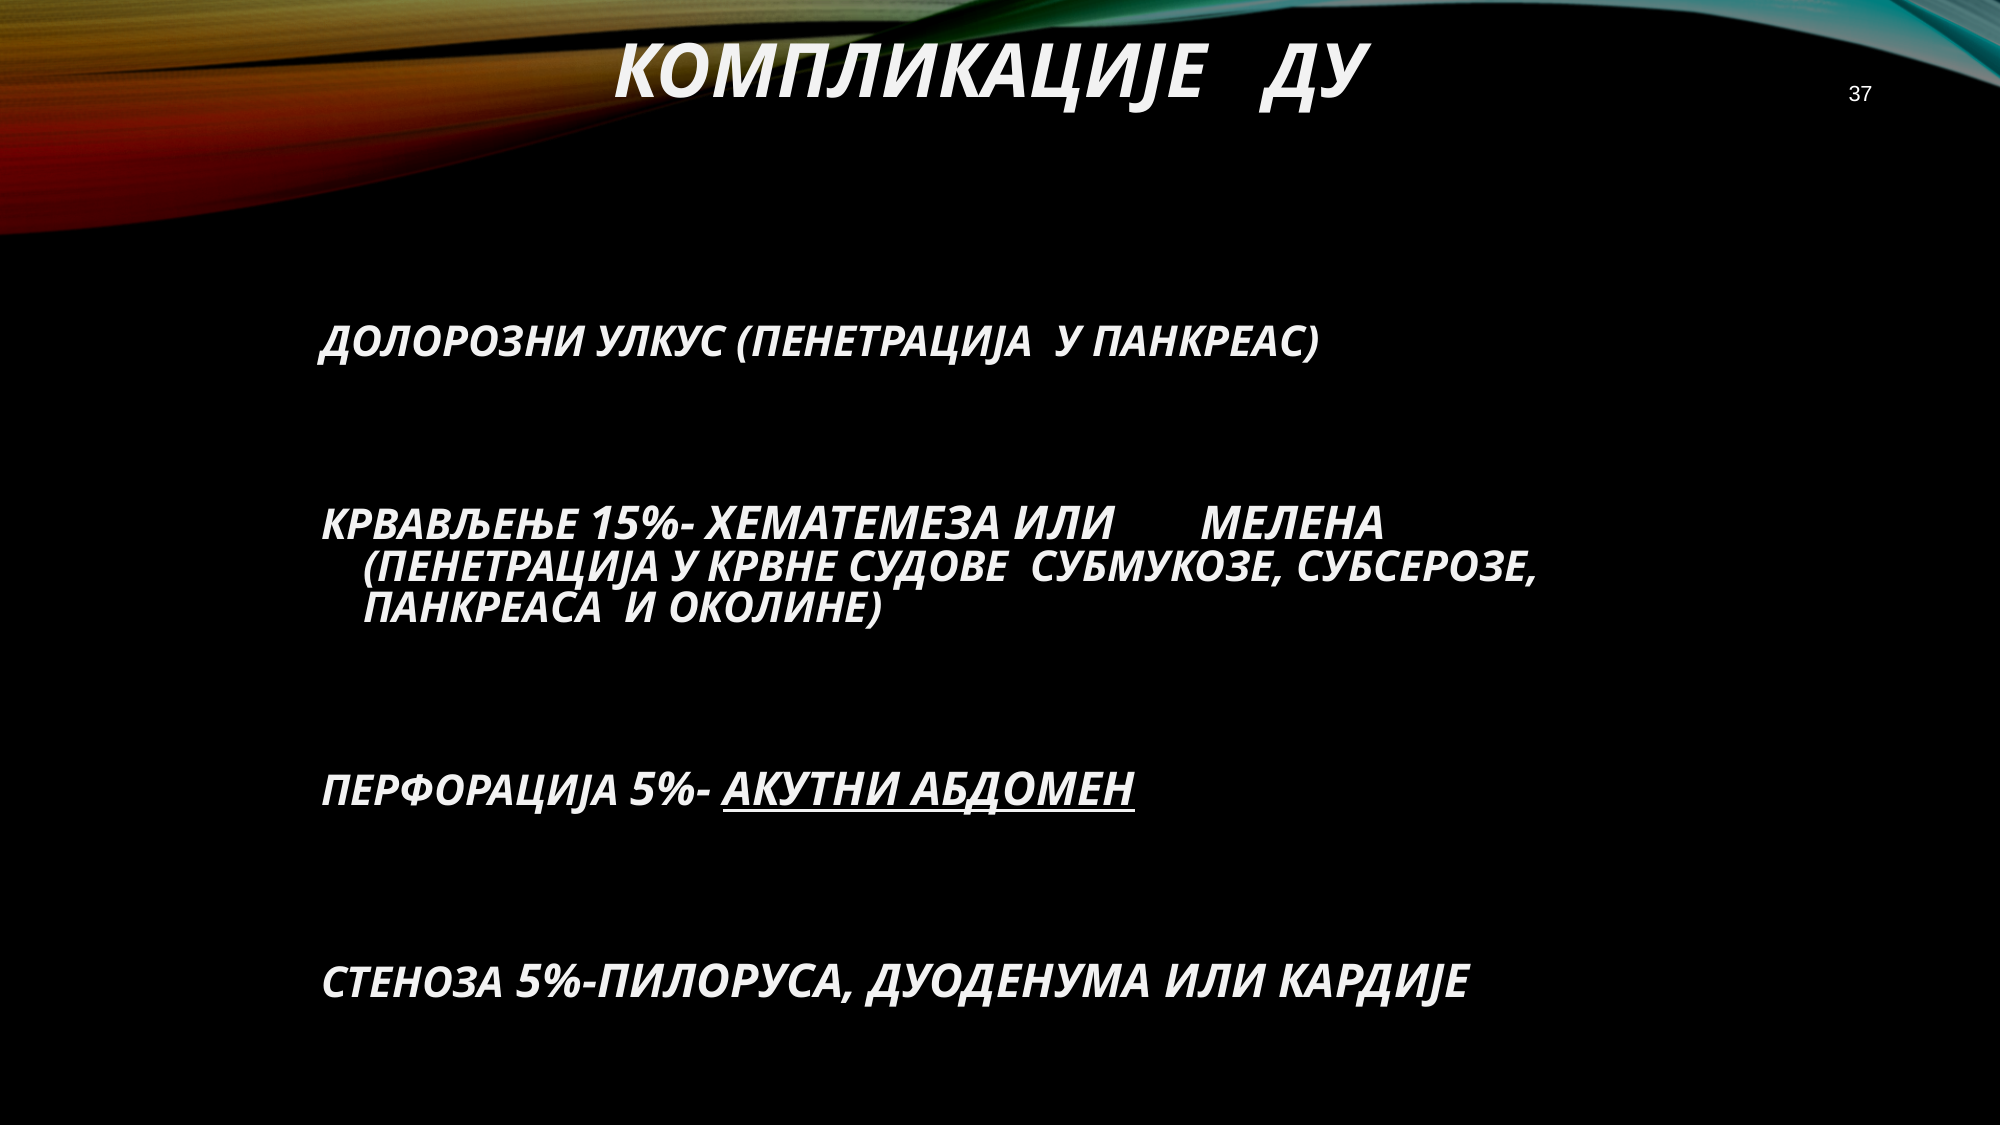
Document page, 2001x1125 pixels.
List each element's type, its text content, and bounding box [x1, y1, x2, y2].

title КОМПЛИКАЦИЈЕ ДУ [291, 0, 1688, 148]
slide_number 37 [1688, 62, 1888, 123]
picture [0, 0, 2000, 237]
list ДОЛОРОЗНИ УЛКУС (ПЕНЕТРАЦИЈA У ПАНКРЕАС) КРВАВЉЕЊЕ 15%- ХЕМАТЕМЕЗА ИЛИ МЕЛЕНА (ПЕНЕТРАЦИЈА У КРВНЕ СУДОВЕ СУБМУКОЗЕ, СУБСЕРОЗЕ, ПАНКРЕАСА И ОКОЛИНЕ) ПЕРФОРАЦИЈА 5%- АКУТНИ АБДОМЕН СТЕНОЗА 5%-ПИЛОРУСА, ДУОДЕНУМА ИЛИ КАРДИЈЕ [303, 231, 1709, 1020]
